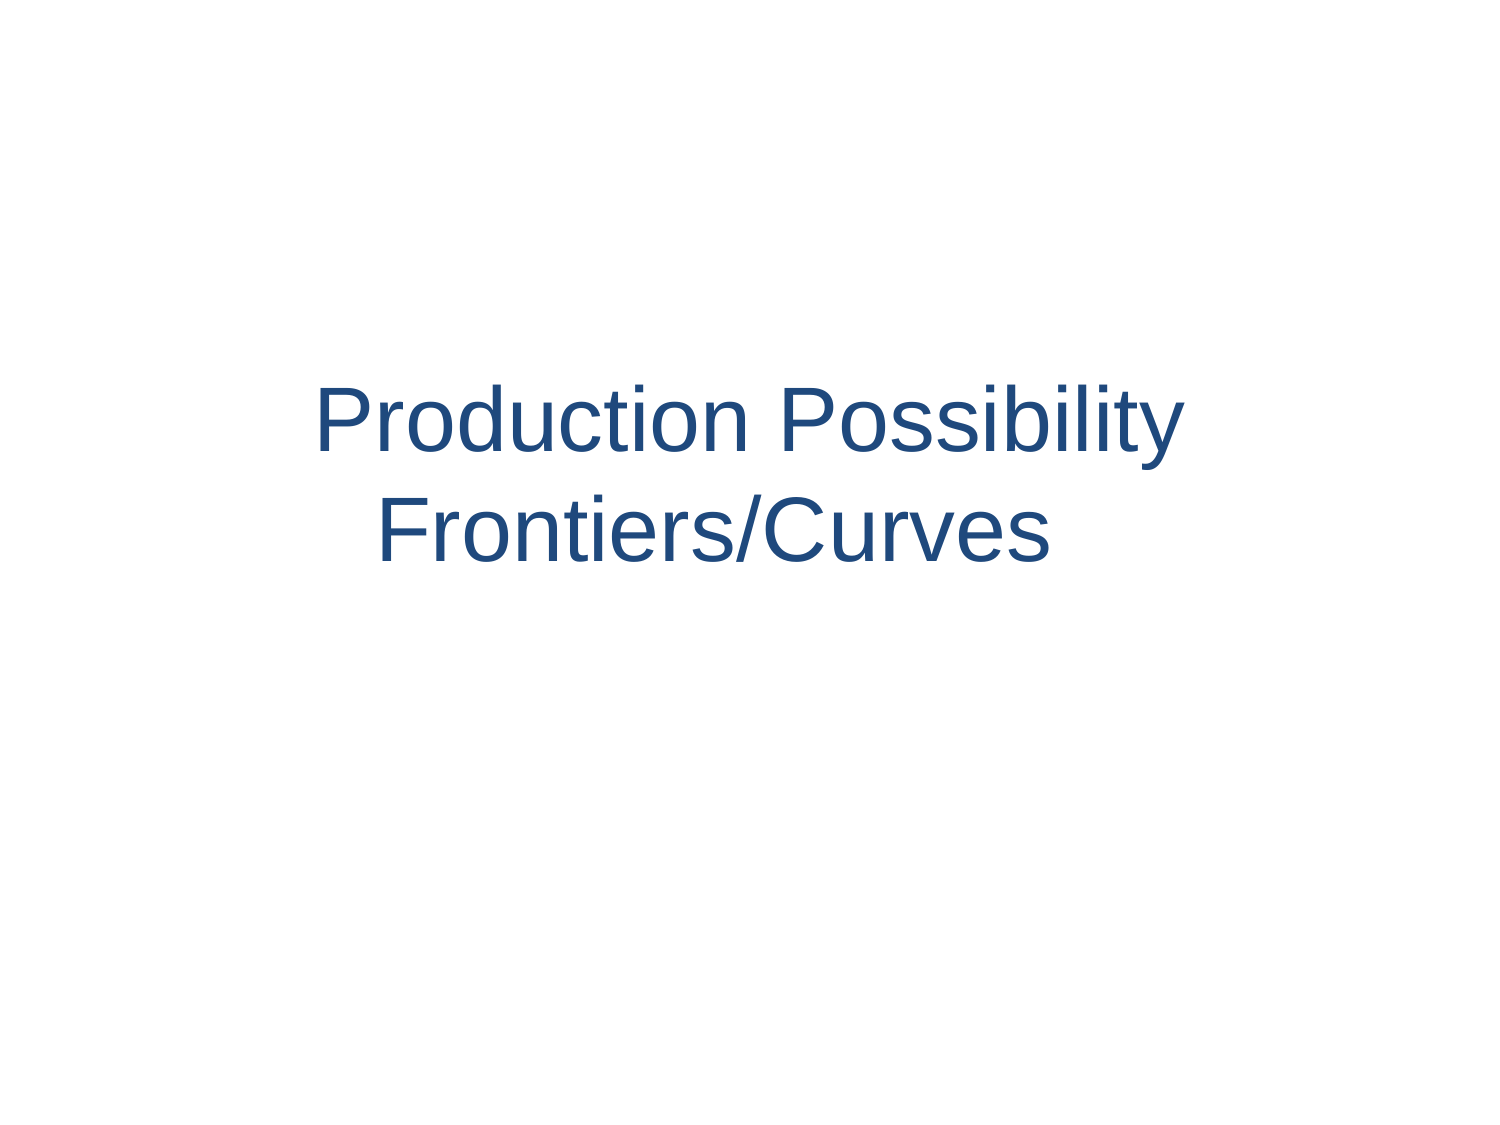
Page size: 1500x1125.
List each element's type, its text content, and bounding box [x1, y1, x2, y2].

title Production Possibility Frontiers/Curves [112, 349, 1388, 591]
